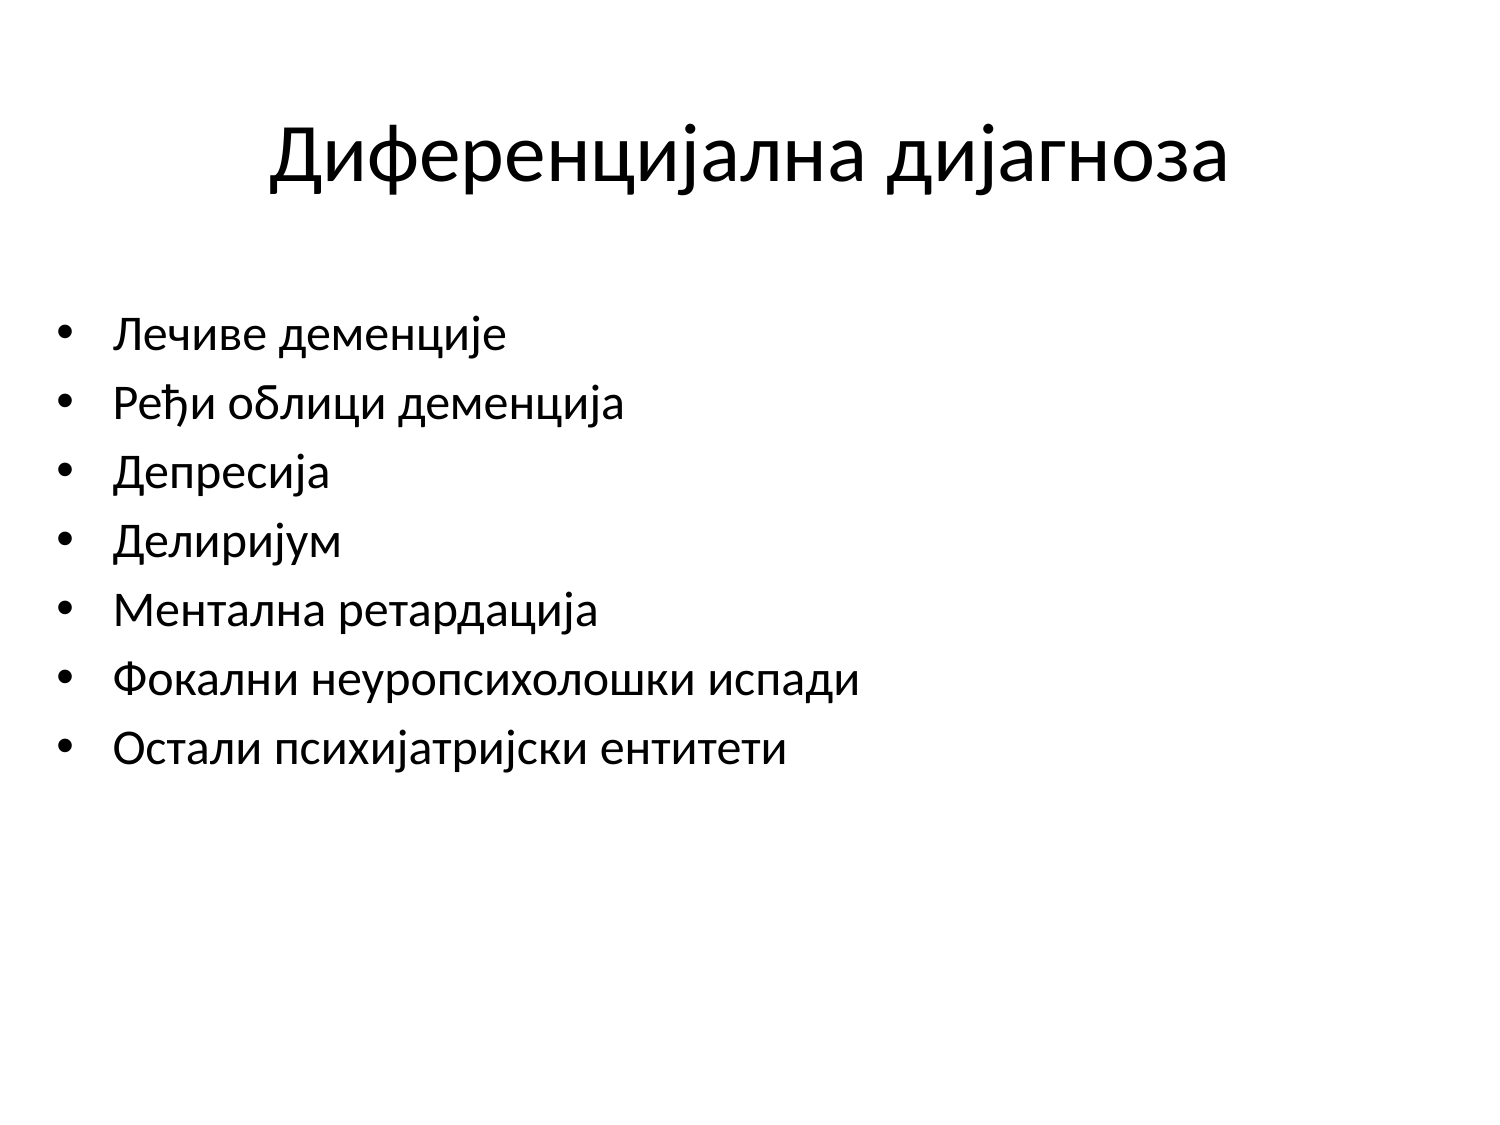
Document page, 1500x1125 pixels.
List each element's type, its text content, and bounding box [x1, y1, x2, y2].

list Лечиве деменције Ређи облици деменција Депресија Делиријум Ментална ретардација Фокални неуропсихолошки испади Остали психијатријски ентитети [41, 299, 1350, 1088]
title Диференцијална дијагноза [184, 54, 1316, 243]
